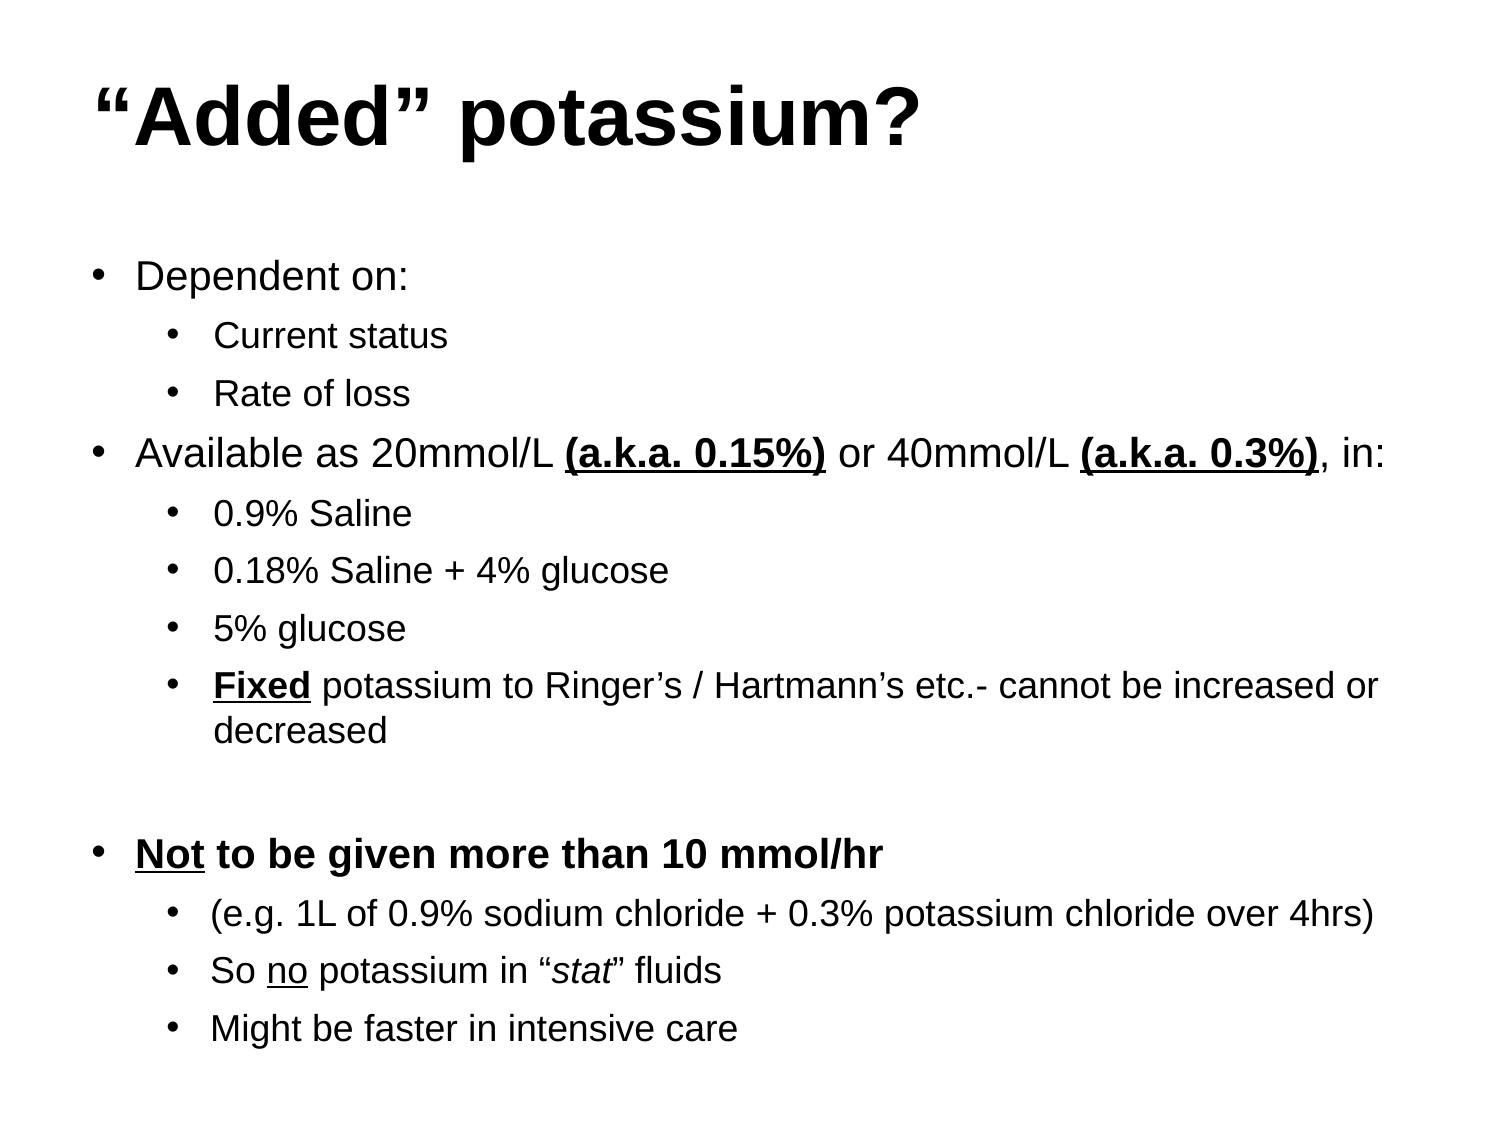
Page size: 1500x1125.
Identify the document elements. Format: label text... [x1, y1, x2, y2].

text_box Dependent on: Current status Rate of loss Available as 20mmol/L (a.k.a. 0.15%) or 40mmol/L (a.k.a. 0.3%), in: 0.9% Saline 0.18% Saline + 4% glucose 5% glucose Fixed potassium to Ringer’s / Hartmann’s etc.- cannot be increased or decreased Not to be given more than 10 mmol/hr (e.g. 1L of 0.9% sodium chloride + 0.3% potassium chloride over 4hrs) So no potassium in “stat” fluids Might be faster in intensive care [76, 241, 1447, 1057]
text_box “Added” potassium? [77, 54, 940, 170]
